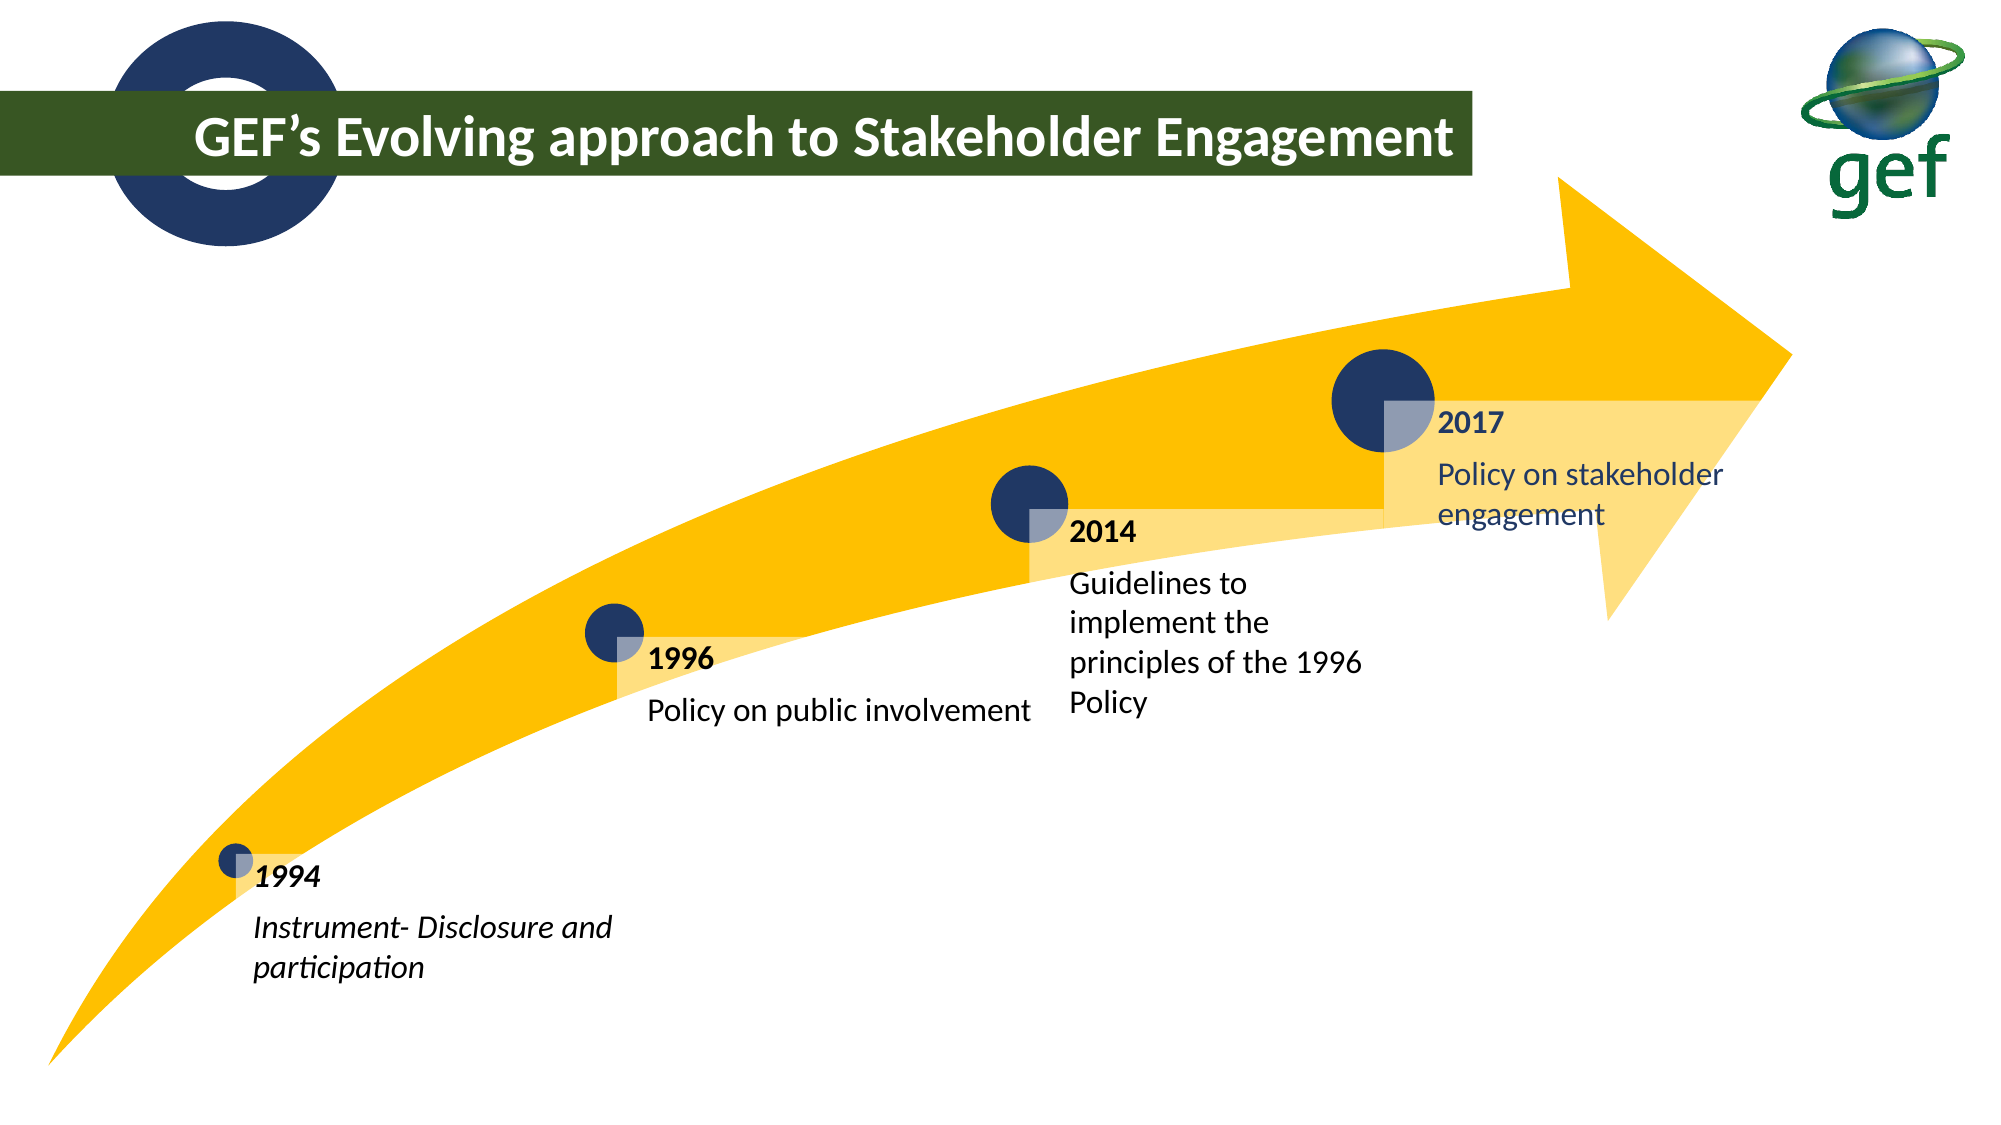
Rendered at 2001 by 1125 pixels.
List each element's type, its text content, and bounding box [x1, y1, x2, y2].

text_box GEF’s Evolving approach to Stakeholder Engagement [0, 90, 1473, 176]
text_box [60, 176, 1781, 1066]
picture [1796, 22, 1969, 224]
text_box [114, 20, 338, 90]
